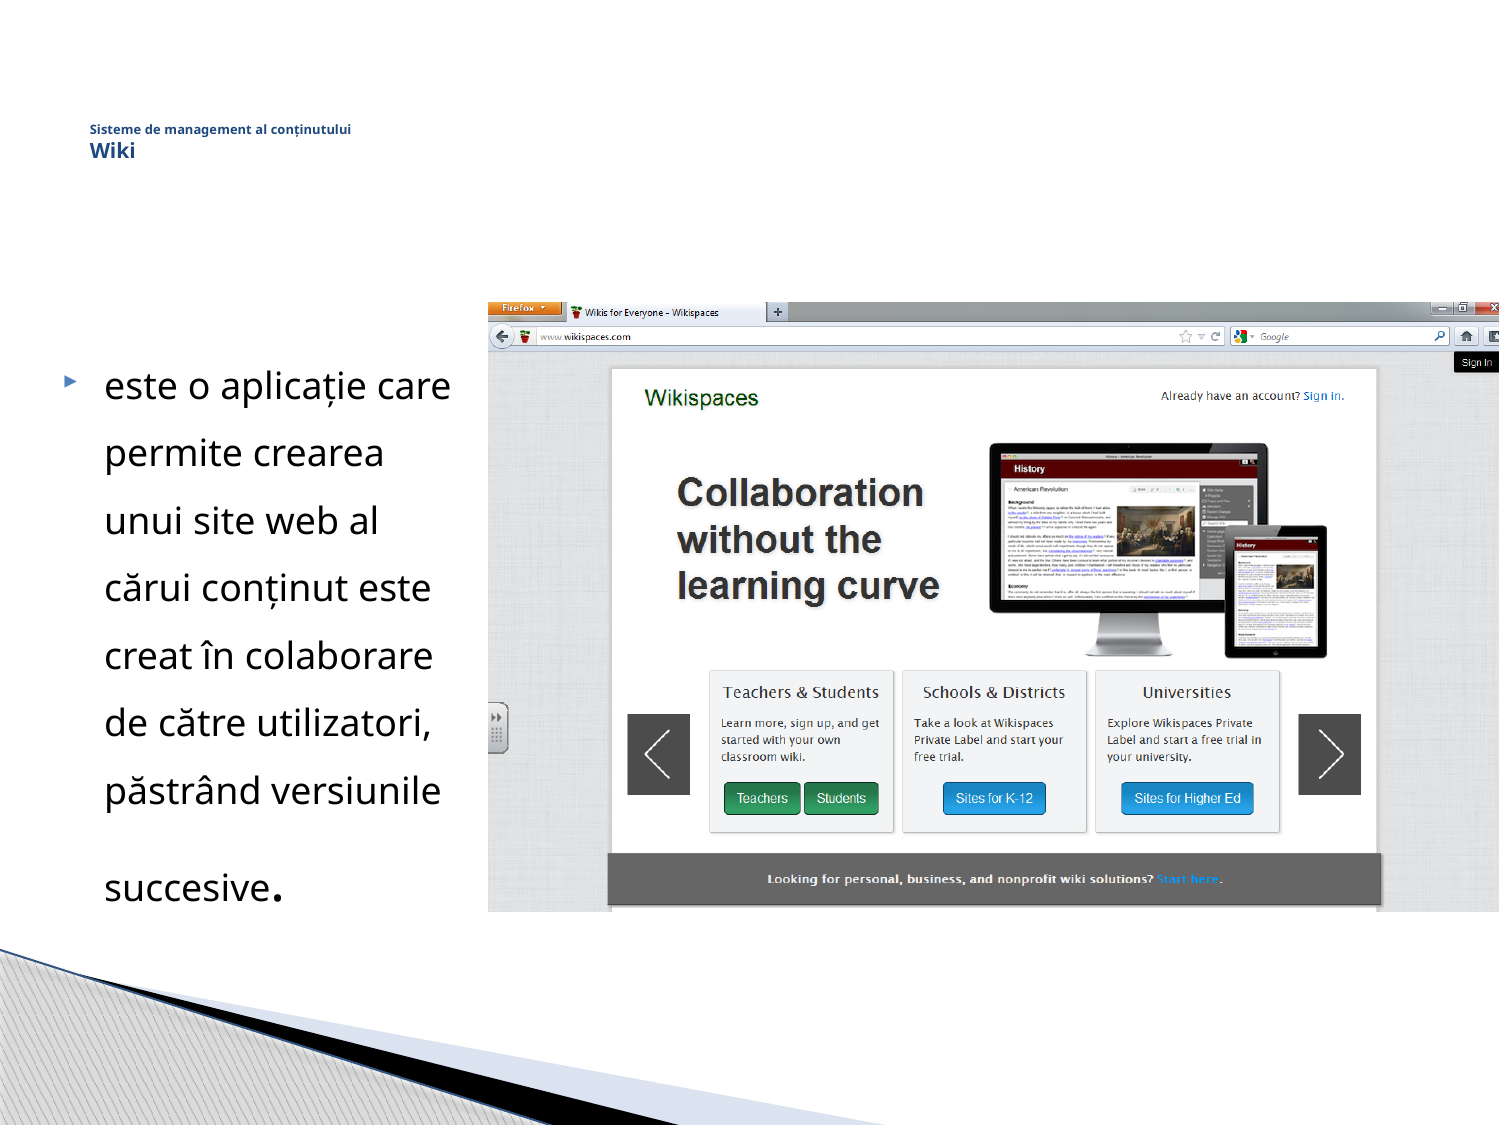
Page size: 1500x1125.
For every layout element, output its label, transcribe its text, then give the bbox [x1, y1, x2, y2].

picture [488, 302, 1500, 912]
title Sisteme de management al conţinutului Wiki [75, 45, 1425, 233]
list este o aplicație care permite crearea unui site web al cărui conținut este creat în colaborare de către utilizatori, păstrând versiunile succesive. [29, 331, 489, 1125]
